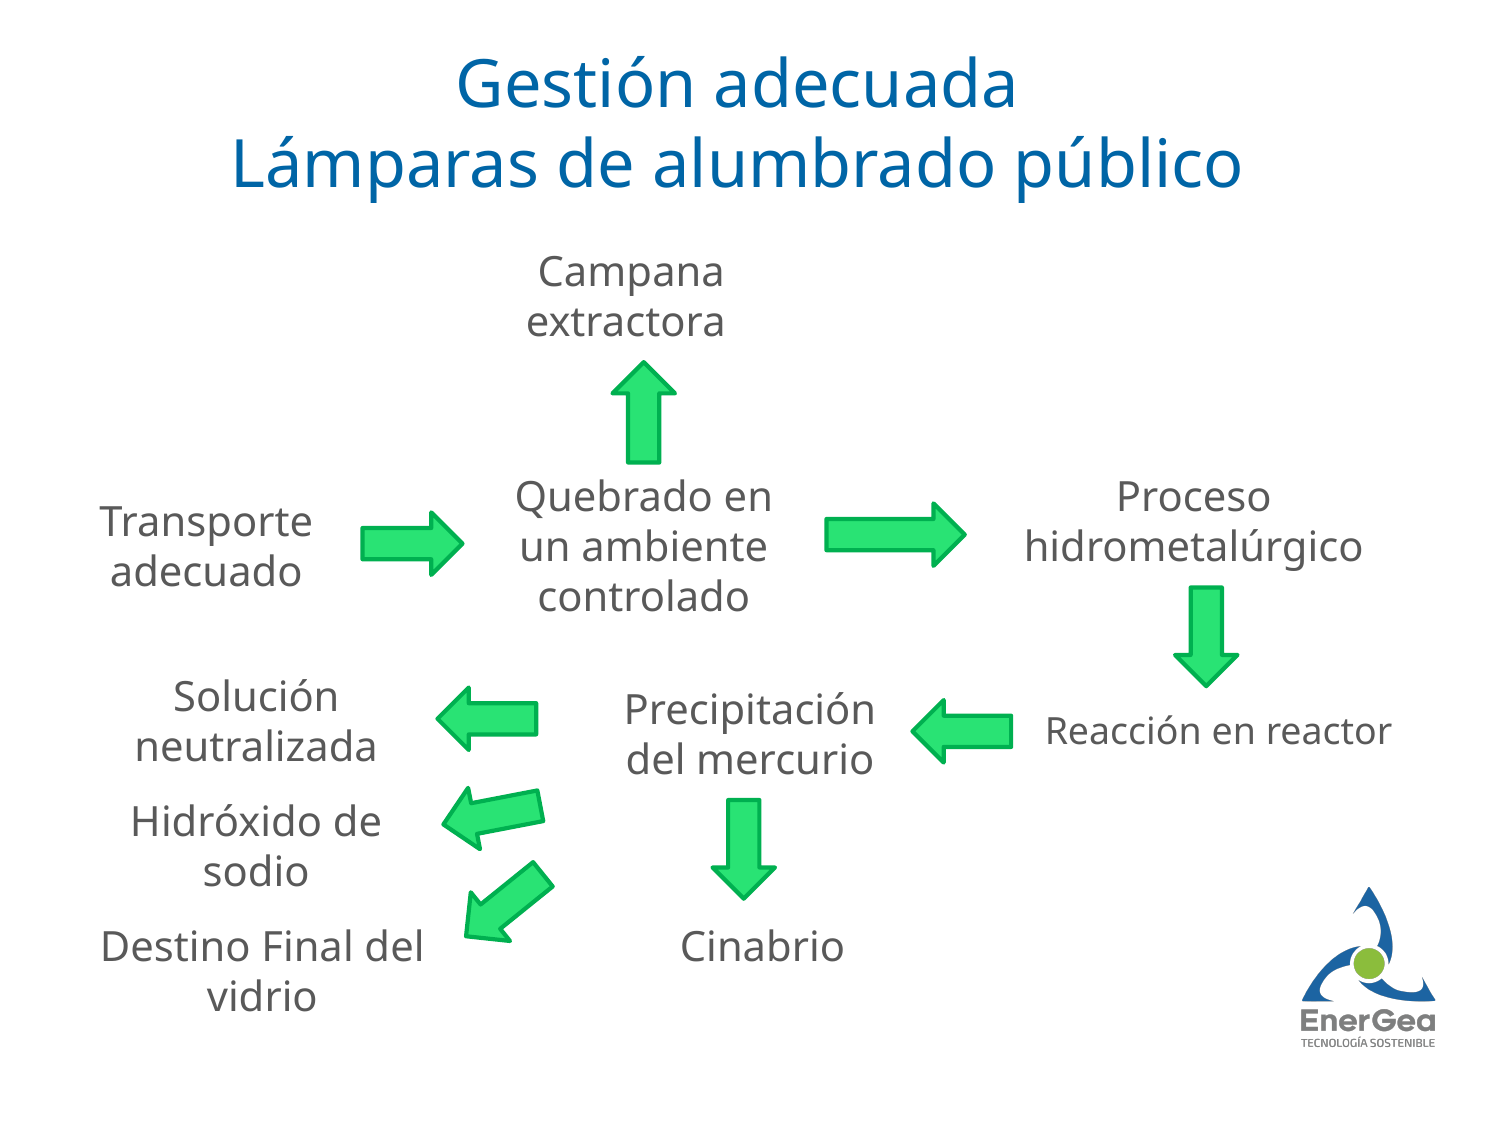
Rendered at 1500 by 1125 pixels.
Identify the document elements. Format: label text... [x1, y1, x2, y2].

text_box [463, 860, 555, 944]
text_box [710, 797, 777, 901]
text_box Precipitación del mercurio [587, 675, 913, 788]
text_box [435, 685, 539, 752]
text_box [1173, 585, 1240, 689]
subtitle Quebrado en un ambiente controlado [474, 462, 813, 650]
text_box Proceso hidrometalúrgico [987, 462, 1400, 588]
text_box [910, 698, 1014, 765]
text_box Cinabrio [574, 912, 950, 1025]
text_box Solución neutralizada [87, 662, 425, 775]
picture [1299, 887, 1436, 1050]
text_box [441, 785, 546, 851]
text_box Reacción en reactor [1012, 699, 1425, 775]
text_box Hidróxido de sodio [74, 787, 438, 900]
text_box Destino Final del vidrio [74, 912, 450, 1025]
text_box Gestión adecuada Lámparas de alumbrado público [150, 0, 1325, 242]
text_box [610, 363, 677, 465]
text_box [360, 510, 465, 577]
text_box Transporte adecuado [37, 487, 375, 625]
text_box [824, 501, 967, 568]
text_box Campana extractora [462, 237, 800, 363]
